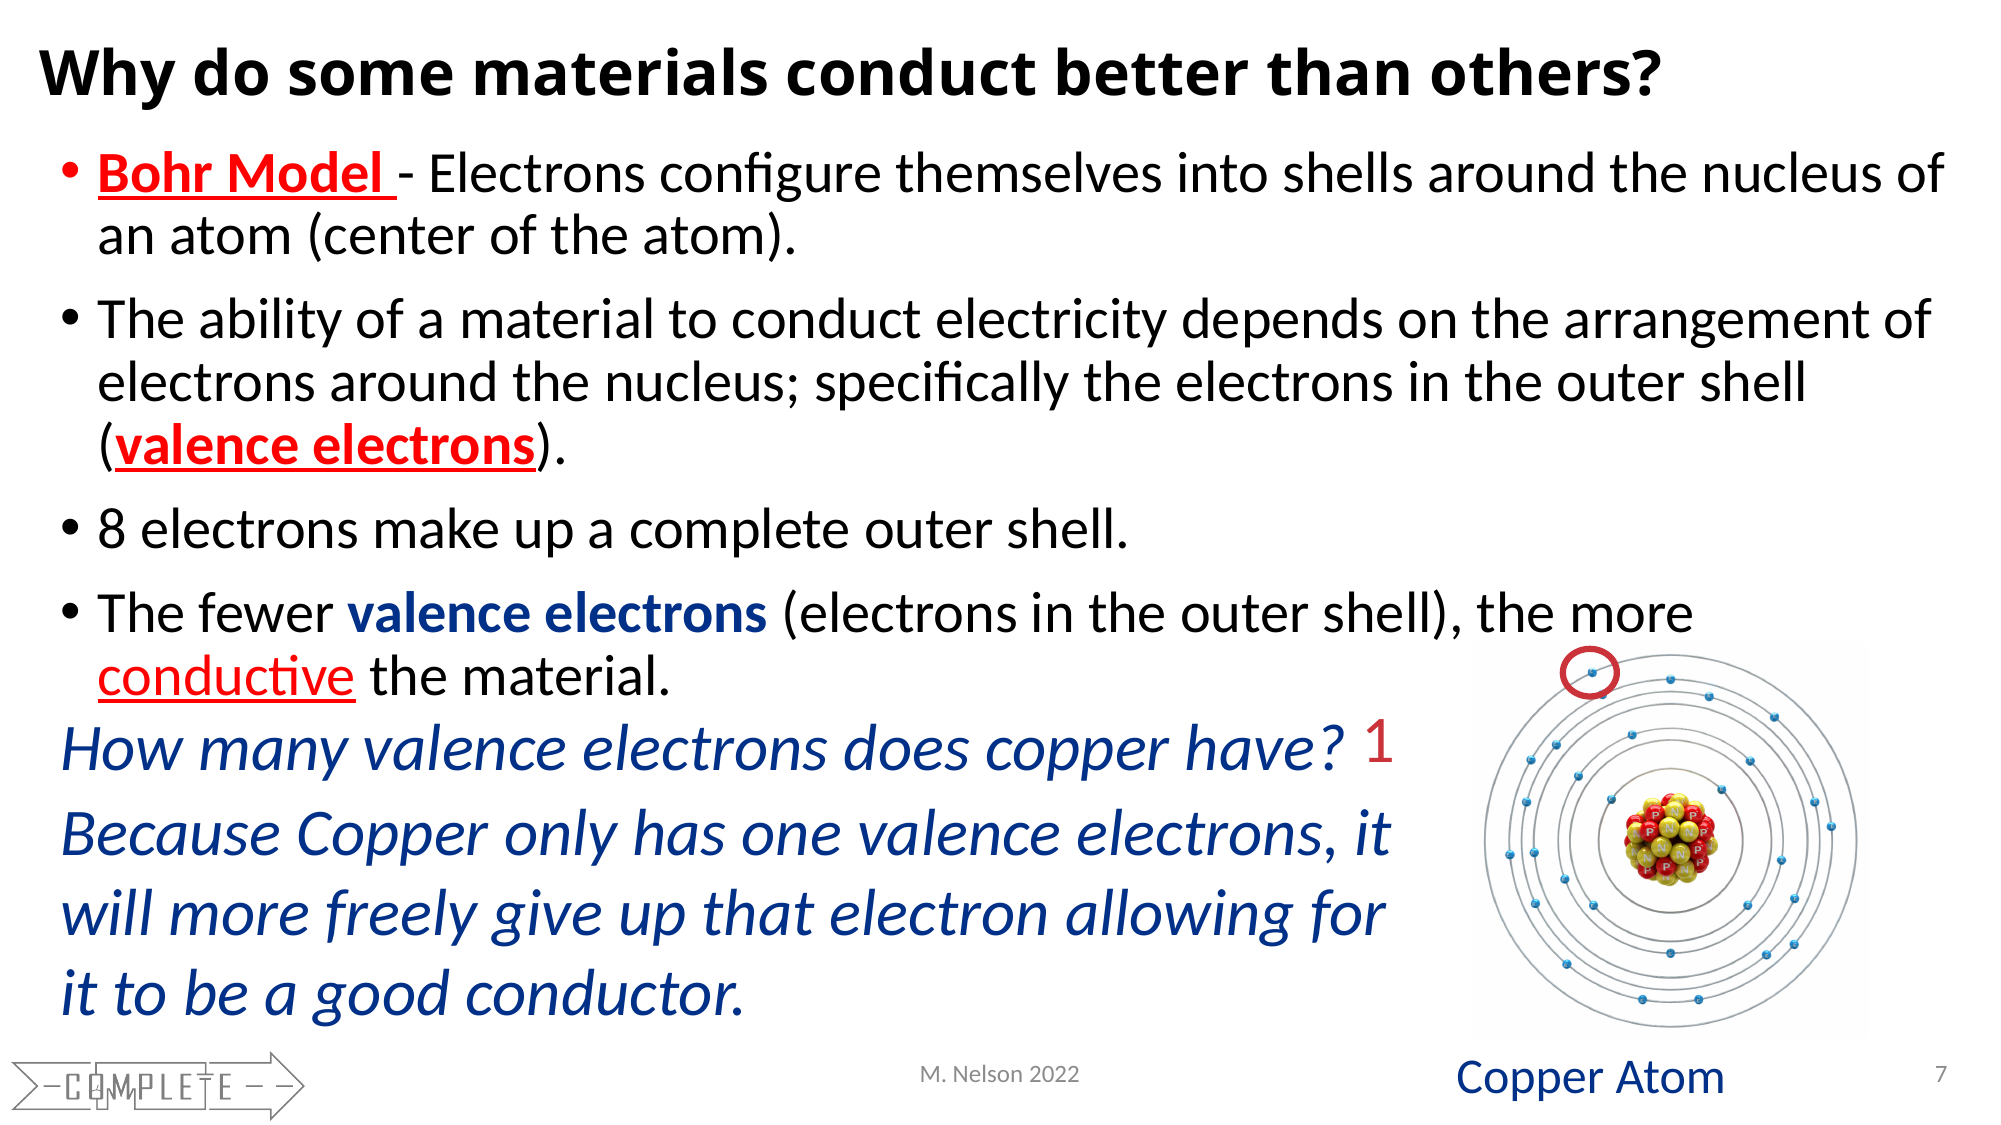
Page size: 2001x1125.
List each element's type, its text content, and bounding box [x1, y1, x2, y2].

picture [0, 1035, 309, 1125]
text_box How many valence electrons does copper have? [45, 696, 1346, 781]
text_box Because Copper only has one valence electrons, it will more freely give up that electron allowing for it to be a good conductor. [45, 781, 1442, 1037]
slide_number 7 [1745, 1042, 1963, 1103]
footer M. Nelson 2022 [662, 1042, 1338, 1103]
text_box Copper Atom [1441, 1036, 1745, 1112]
text_box 1 [1346, 688, 1424, 781]
title Why do some materials conduct better than others? [24, 16, 1843, 135]
picture [1472, 642, 1869, 1040]
list Bohr Model - Electrons configure themselves into shells around the nucleus of an atom (center of the atom). The ability of a material to conduct electricity depends on the arrangement of electrons around the nucleus; specifically the electrons in the outer shell (valence electrons). 8 electrons make up a complete outer shell. The fewer valence electrons (electrons in the outer shell), the more conductive the material. [45, 134, 1963, 709]
